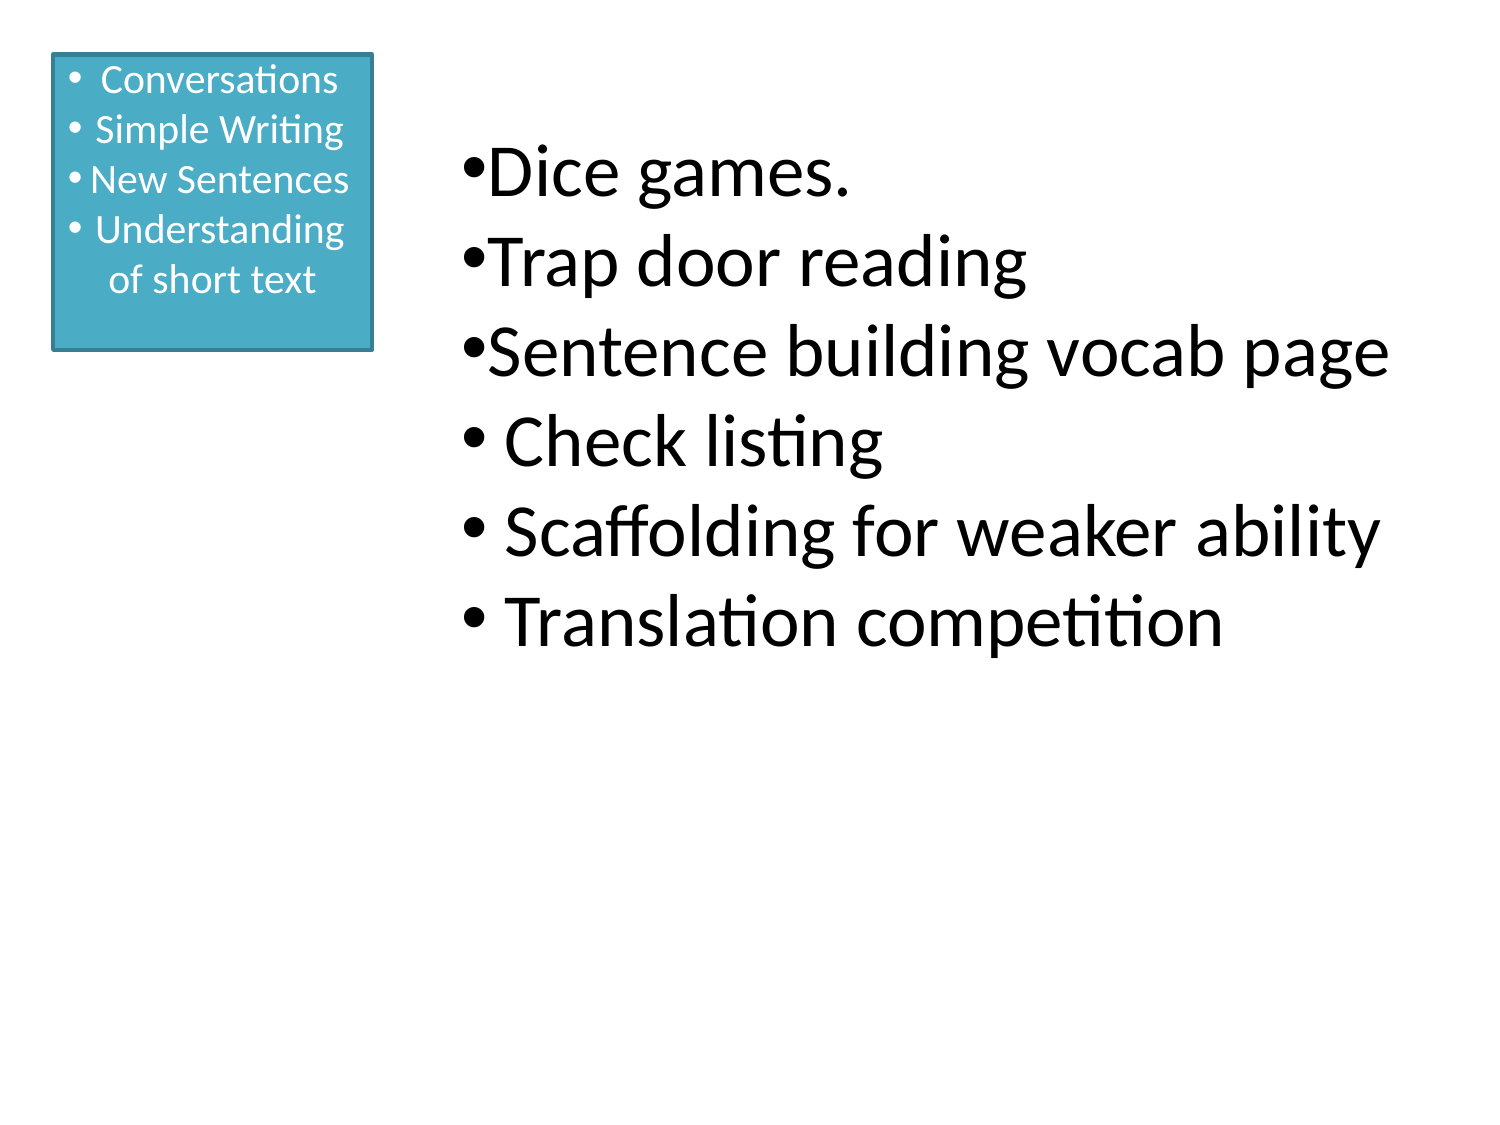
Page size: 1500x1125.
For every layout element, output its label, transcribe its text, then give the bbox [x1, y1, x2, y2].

text_box Dice games. Trap door reading Sentence building vocab page Check listing Scaffolding for weaker ability Translation competition [446, 113, 1424, 939]
text_box Conversations Simple Writing New Sentences Understanding of short text [51, 52, 374, 352]
